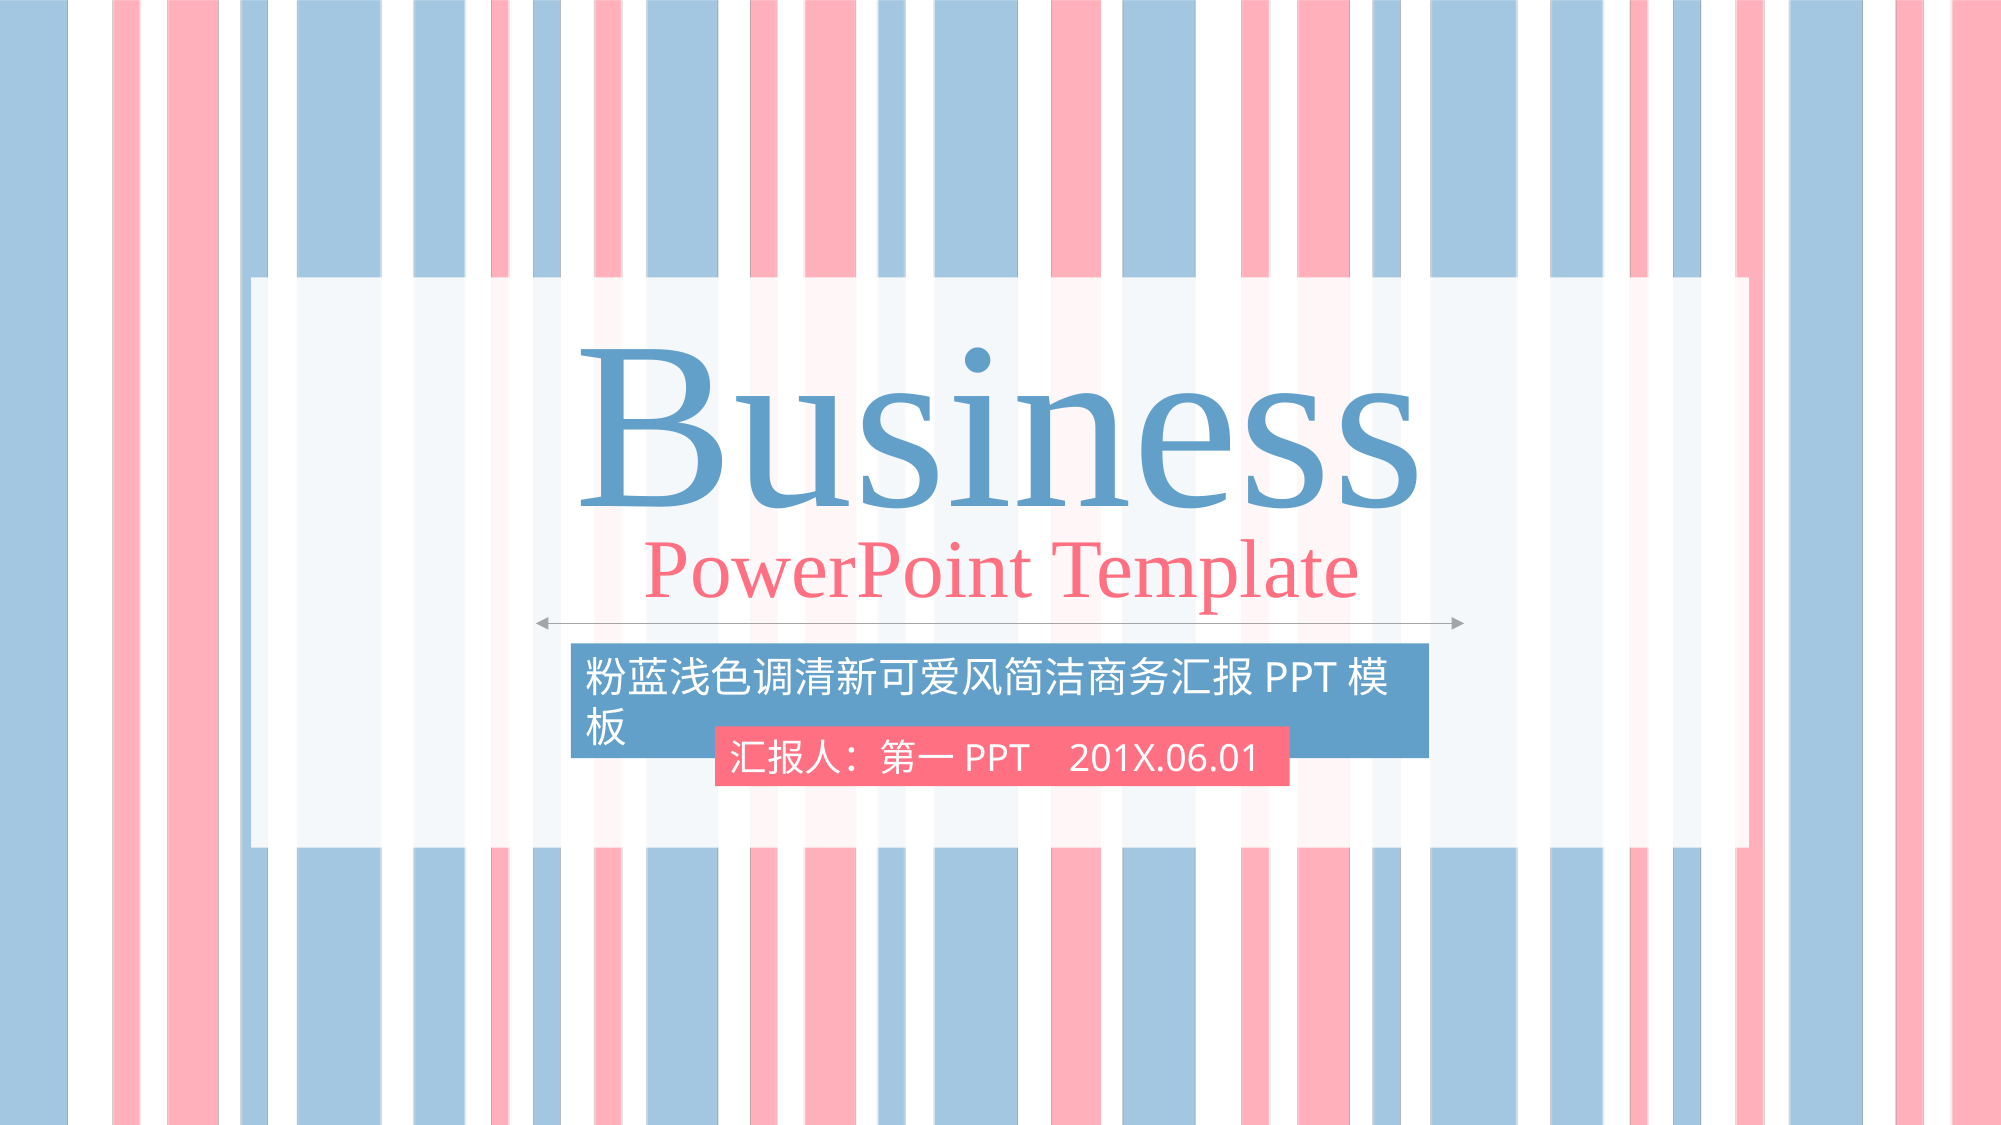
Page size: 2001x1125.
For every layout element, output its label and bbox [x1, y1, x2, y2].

text_box [0, 0, 2000, 1125]
